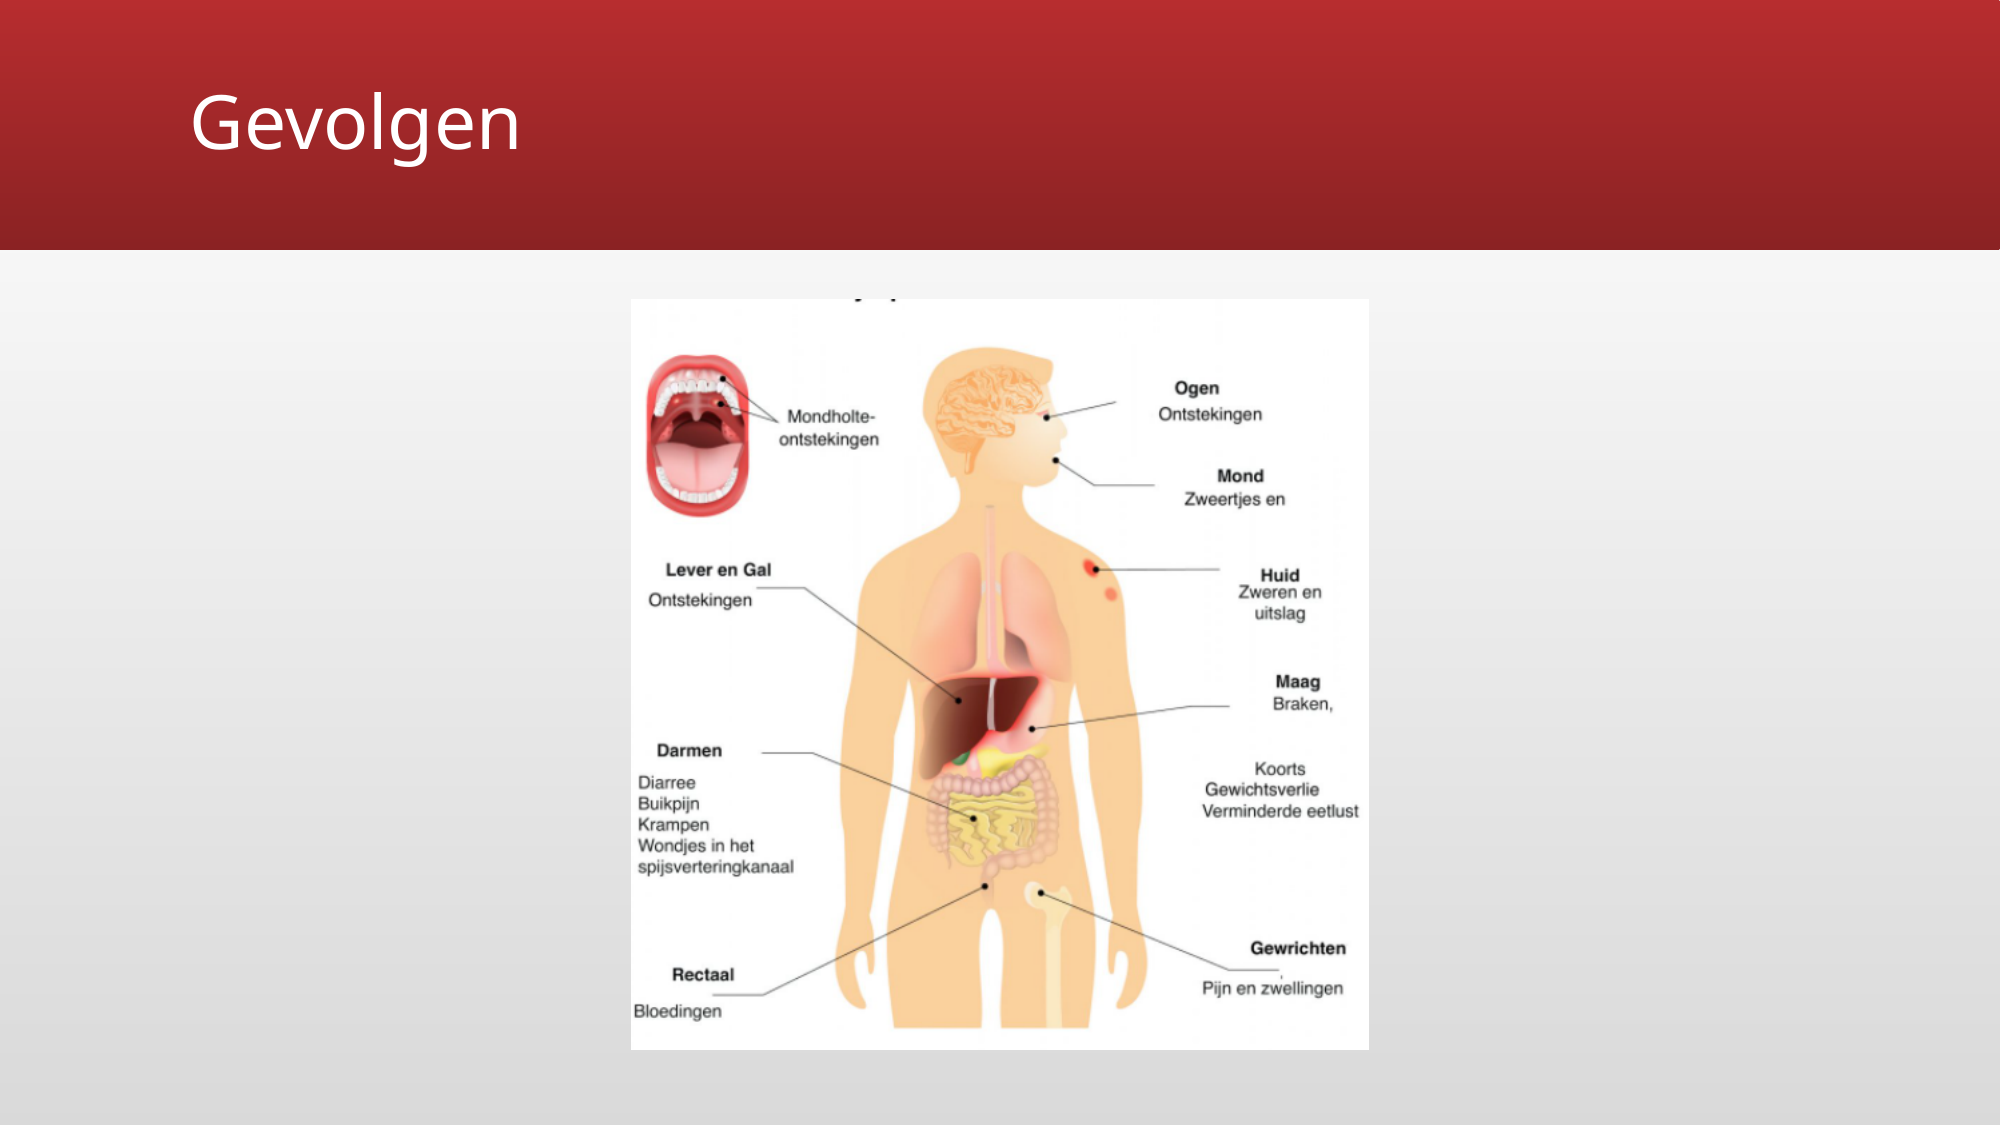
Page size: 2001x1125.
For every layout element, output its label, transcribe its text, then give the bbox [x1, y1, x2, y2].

title Gevolgen [174, 16, 1825, 234]
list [631, 299, 1369, 1050]
